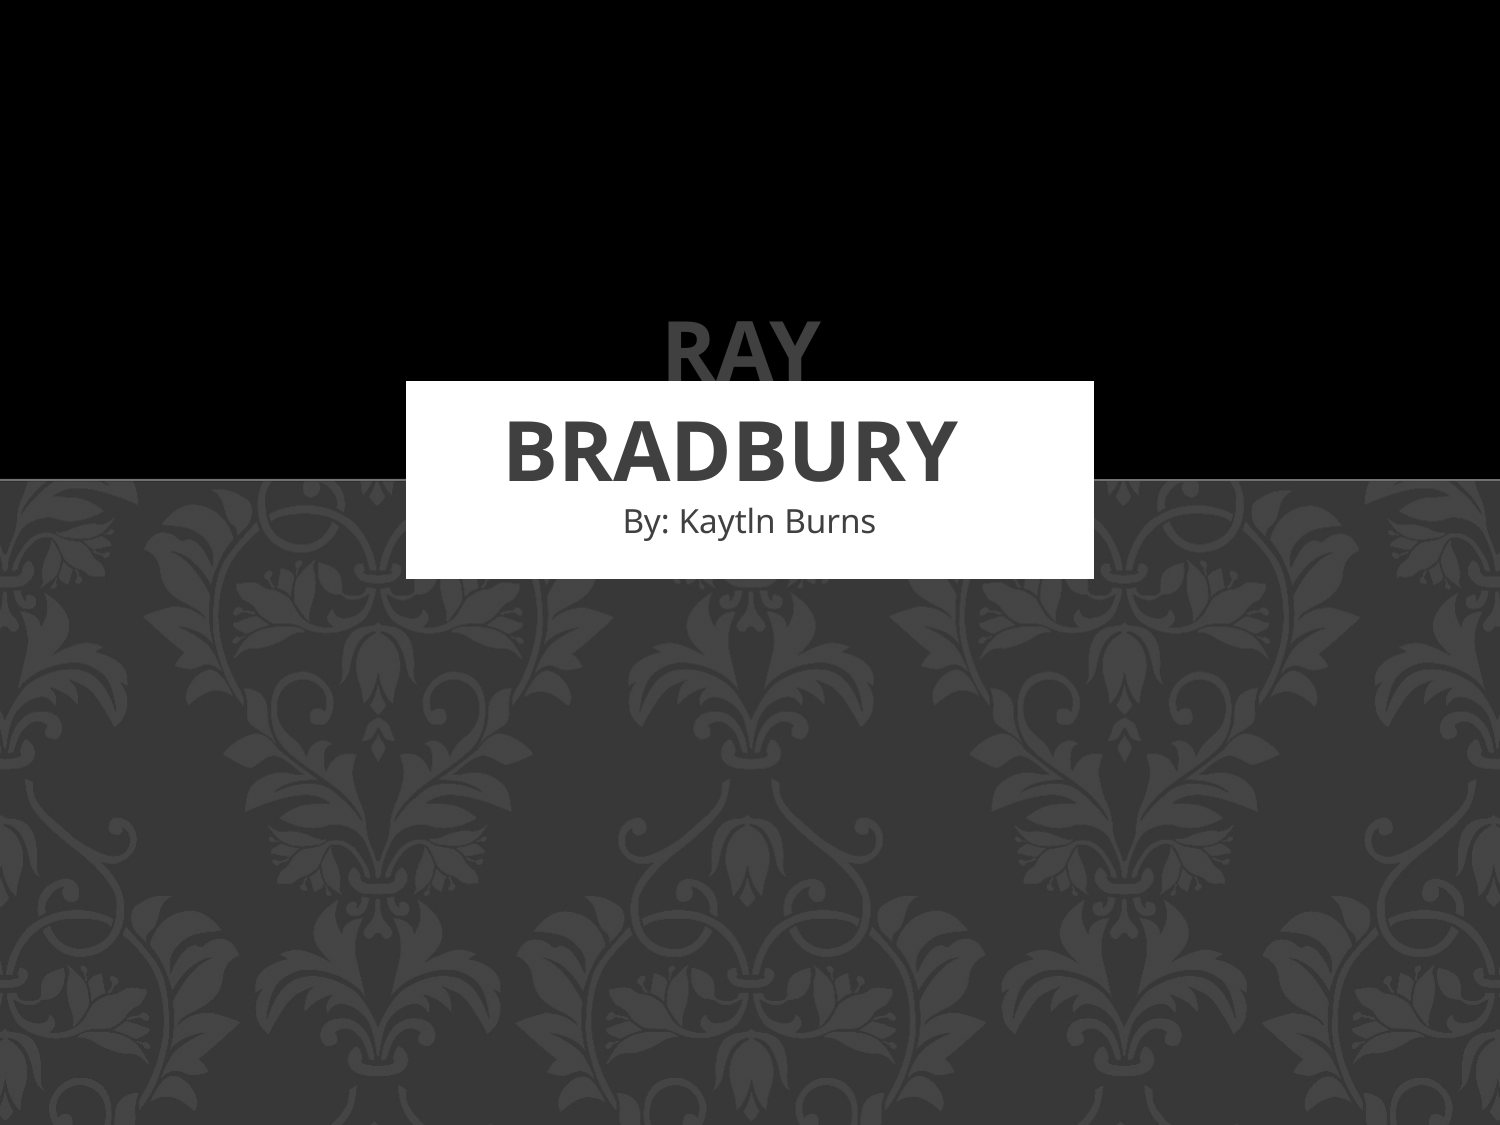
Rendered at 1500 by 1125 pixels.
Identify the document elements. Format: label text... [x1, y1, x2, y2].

title Ray bradbury [406, 294, 1077, 505]
subtitle By: Kaytln Burns [425, 500, 1084, 571]
